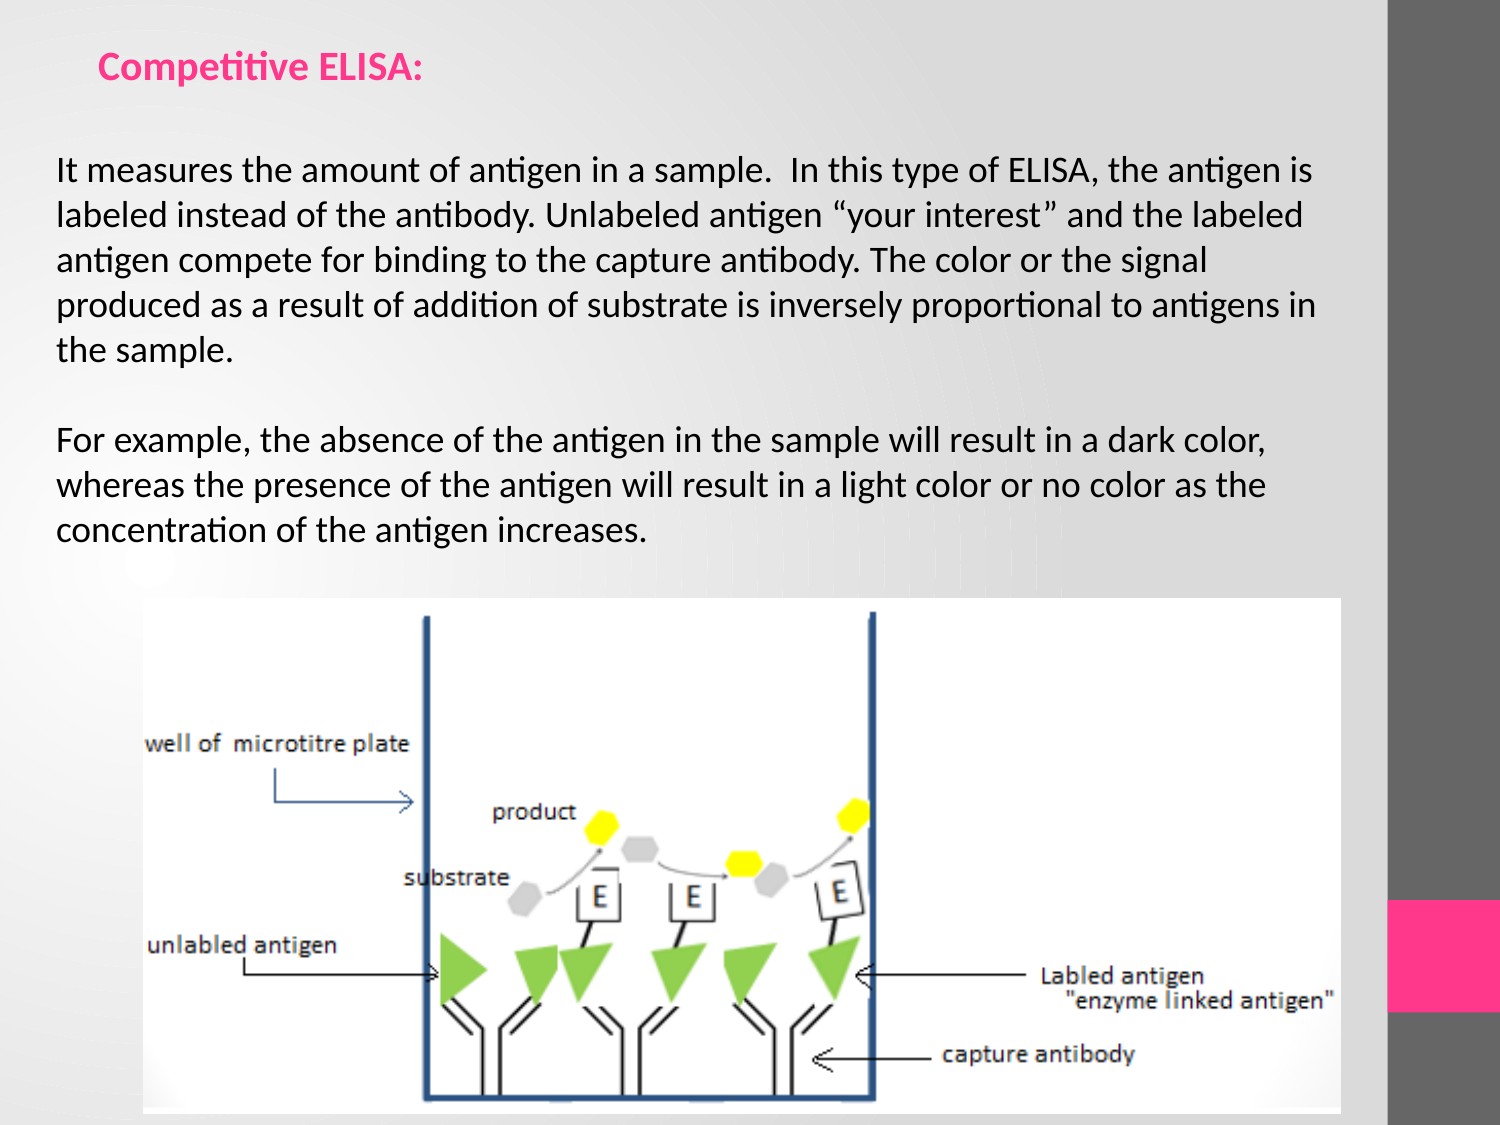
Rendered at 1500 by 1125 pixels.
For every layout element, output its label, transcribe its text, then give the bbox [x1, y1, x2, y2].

picture [142, 597, 1342, 1115]
text_box Competitive ELISA: [83, 30, 449, 96]
text_box It measures the amount of antigen in a sample. In this type of ELISA, the antigen is labeled instead of the antibody. Unlabeled antigen “your interest” and the labeled antigen compete for binding to the capture antibody. The color or the signal produced as a result of addition of substrate is inversely proportional to antigens in the sample. For example, the absence of the antigen in the sample will result in a dark color, whereas the presence of the antigen will result in a light color or no color as the concentration of the antigen increases. [41, 137, 1341, 557]
